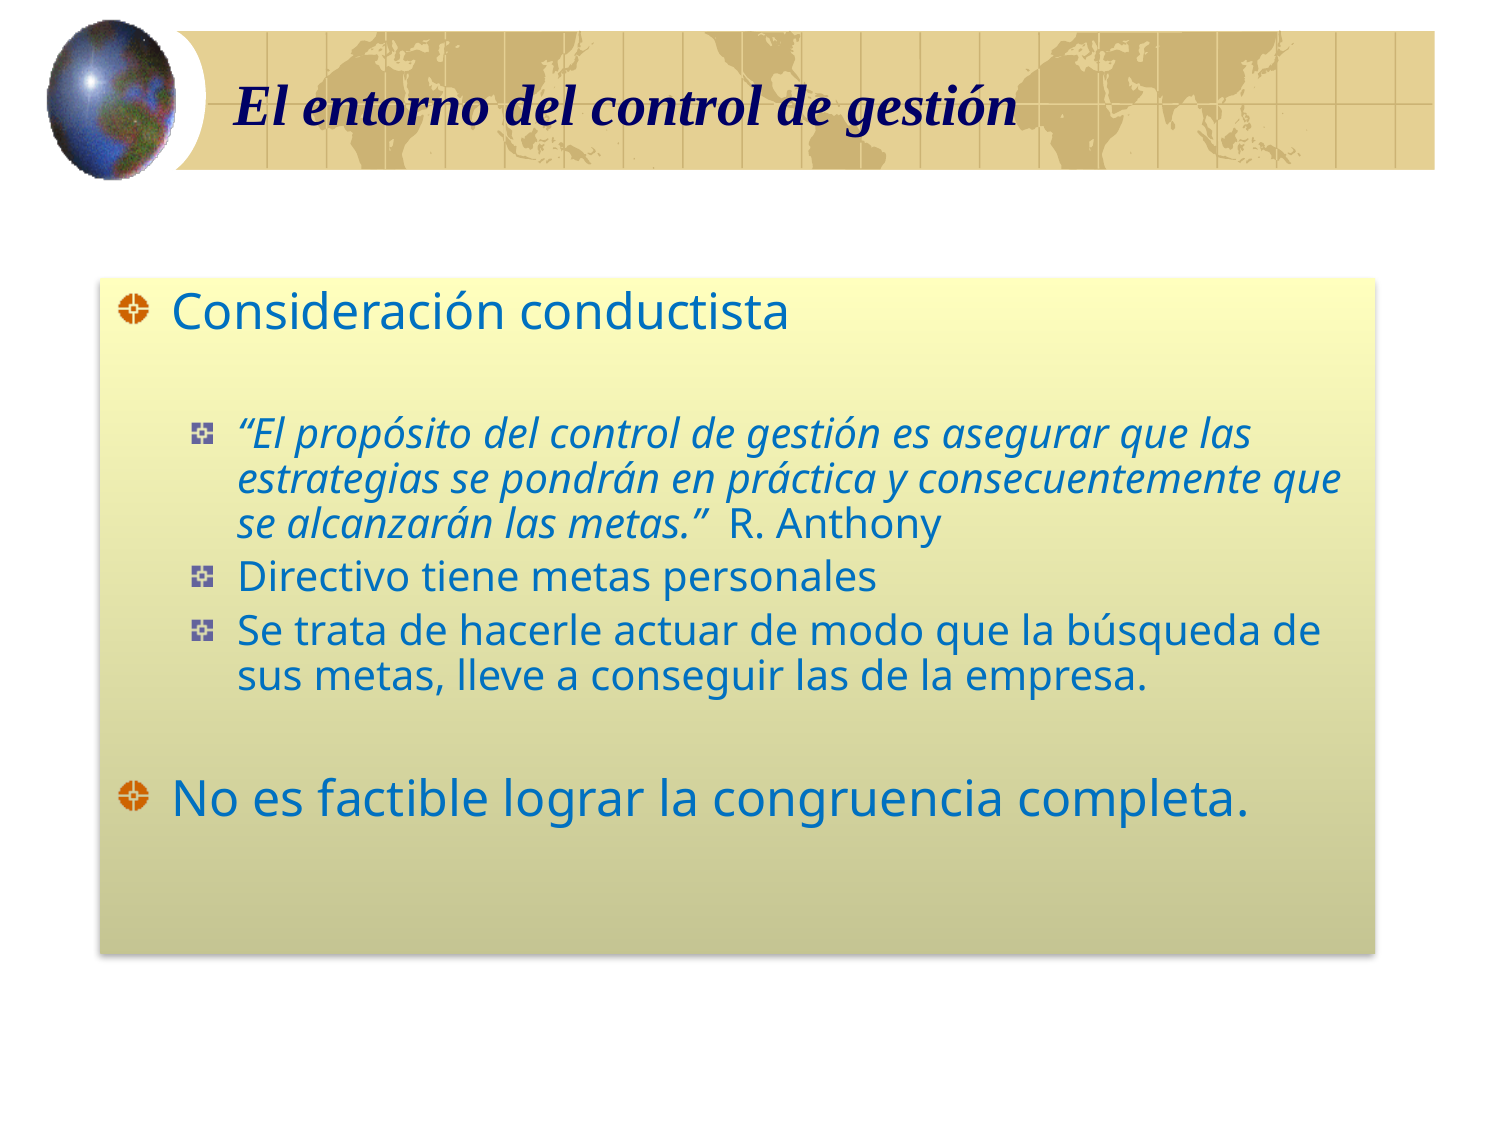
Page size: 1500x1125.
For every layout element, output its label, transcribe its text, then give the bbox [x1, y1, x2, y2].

picture [42, 14, 190, 185]
list Consideración conductista “El propósito del control de gestión es asegurar que las estrategias se pondrán en práctica y consecuentemente que se alcanzarán las metas.” R. Anthony Directivo tiene metas personales Se trata de hacerle actuar de modo que la búsqueda de sus metas, lleve a conseguir las de la empresa. No es factible lograr la congruencia completa. [100, 278, 1376, 955]
title El entorno del control de gestión [218, 77, 1448, 126]
picture [190, 618, 213, 641]
picture [190, 564, 213, 587]
picture [190, 421, 213, 444]
picture [115, 779, 151, 815]
picture [115, 292, 151, 328]
